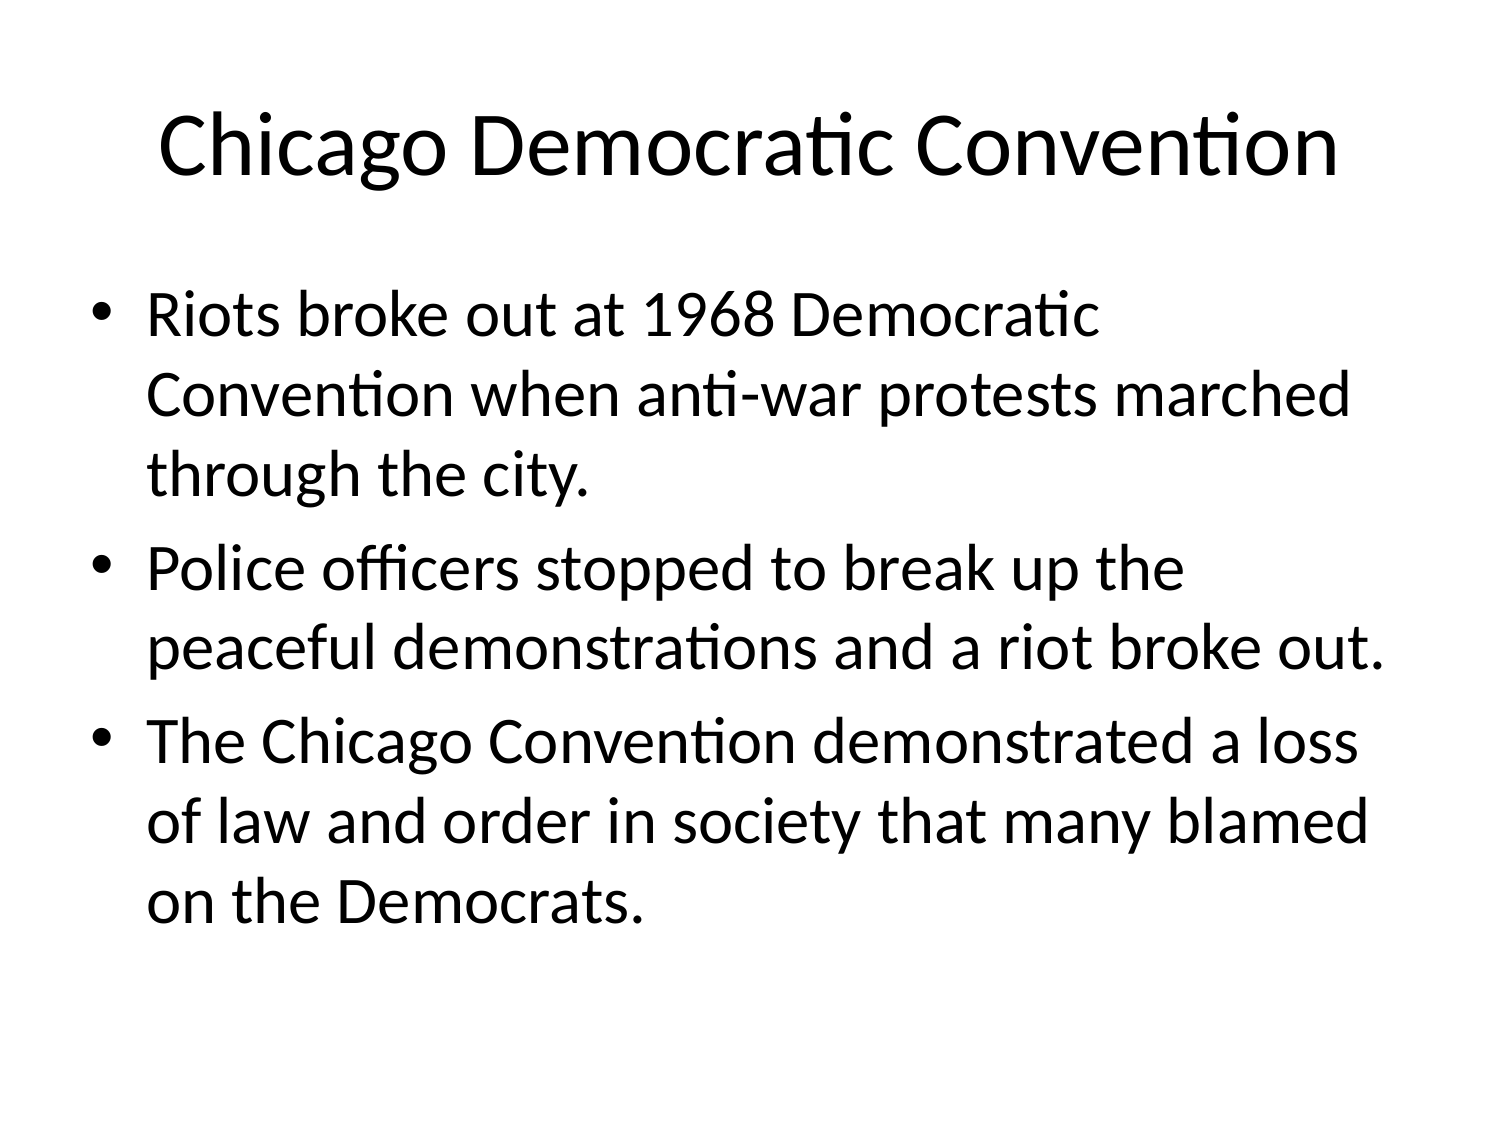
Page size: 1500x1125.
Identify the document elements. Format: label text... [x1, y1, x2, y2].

title Chicago Democratic Convention [75, 45, 1425, 233]
list Riots broke out at 1968 Democratic Convention when anti-war protests marched through the city. Police officers stopped to break up the peaceful demonstrations and a riot broke out. The Chicago Convention demonstrated a loss of law and order in society that many blamed on the Democrats. [75, 262, 1425, 1005]
